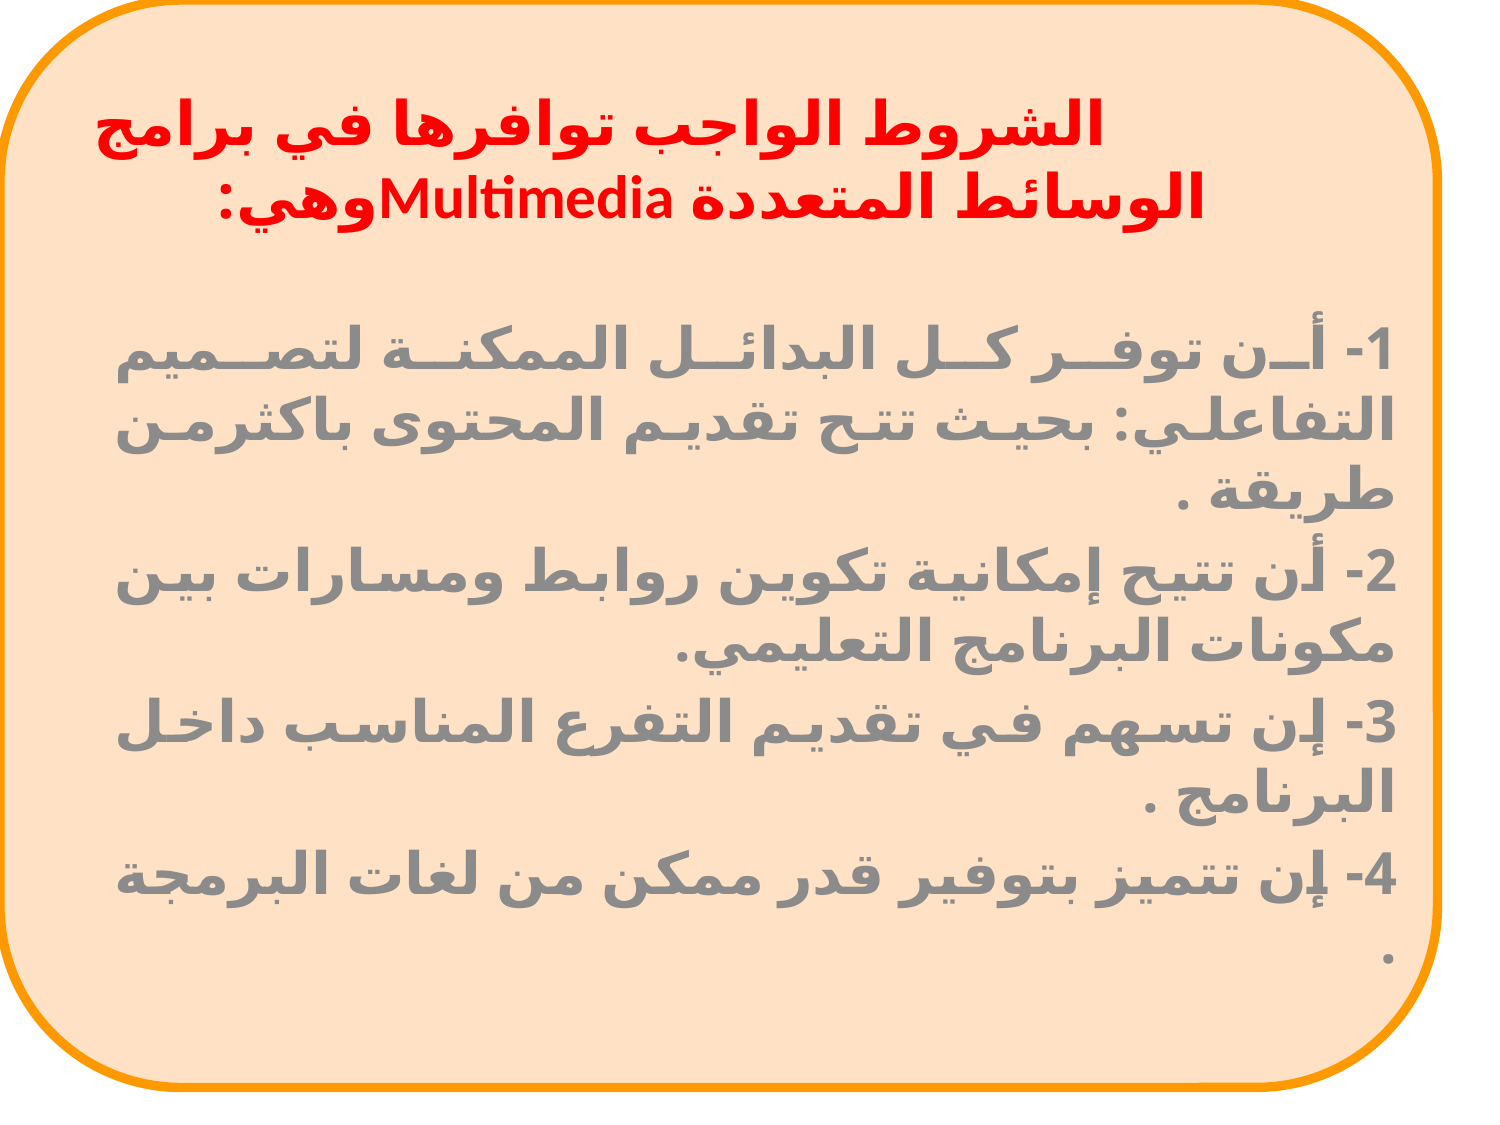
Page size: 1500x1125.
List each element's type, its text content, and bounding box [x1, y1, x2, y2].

text_box [0, 0, 1438, 1088]
title الشروط الواجب توافرها في برامج الوسائط المتعددة Multimediaوهي: [75, 75, 1350, 241]
subtitle 1- أن توفر كل البدائل الممكنة لتصميم التفاعلي: بحيث تتح تقديم المحتوى باكثرمن طريقة . 2- أن تتيح إمكانية تكوين روابط ومسارات بين مكونات البرنامج التعليمي. 3- إن تسهم في تقديم التفرع المناسب داخل البرنامج . 4- إن تتميز بتوفير قدر ممكن من لغات البرمجة . [99, 249, 1413, 1038]
